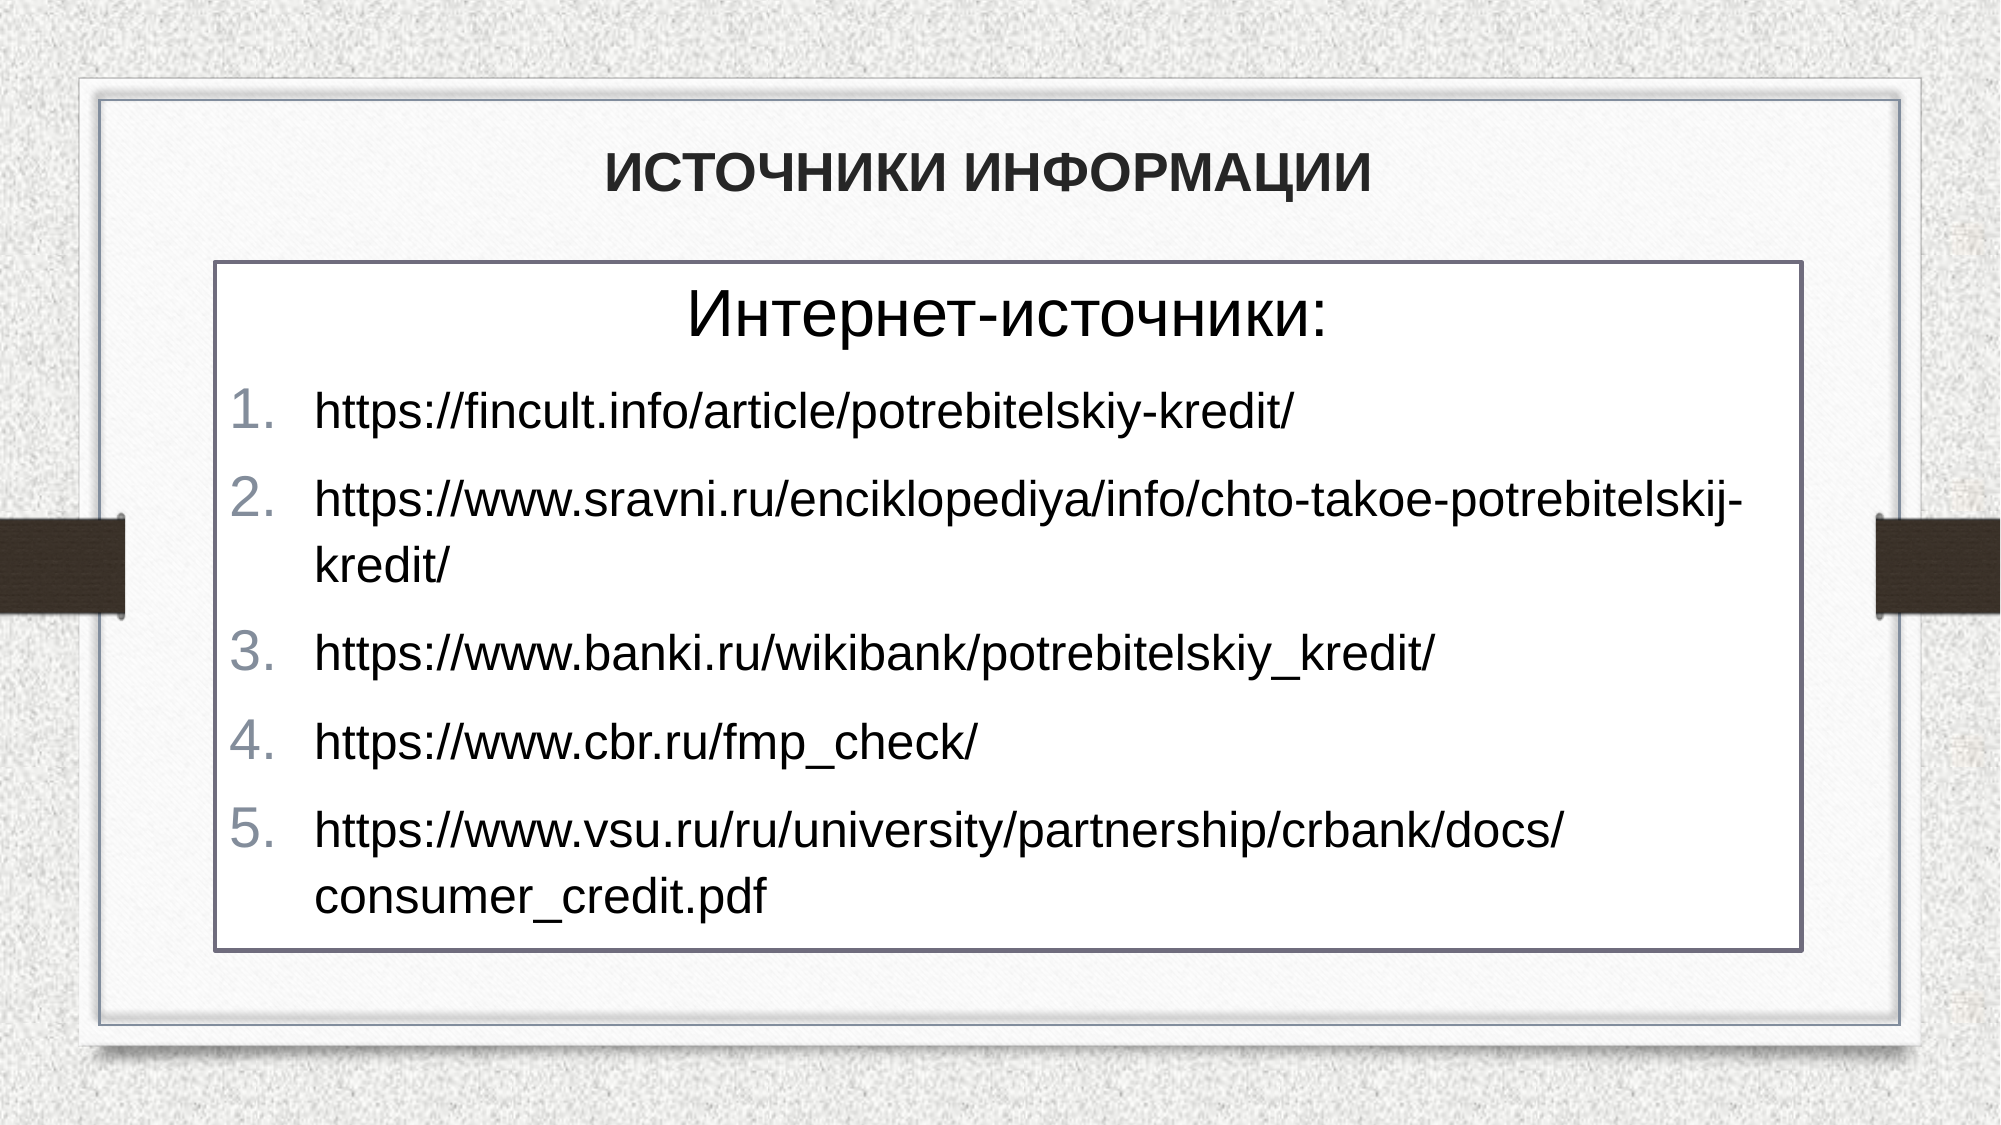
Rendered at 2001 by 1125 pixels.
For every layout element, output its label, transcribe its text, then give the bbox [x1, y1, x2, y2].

text_box [236, 810, 267, 871]
picture [0, 0, 2001, 1125]
list Интернет-источники: https://fincult.info/article/potrebitelskiy-kredit/ https://www.sravni.ru/enciklopediya/info/chto-takoe-potrebitelskij-kredit/ https://www.banki.ru/wikibank/potrebitelskiy_kredit/ https://www.cbr.ru/fmp_check/ https://www.vsu.ru/ru/university/partnership/crbank/docs/consumer_credit.pdf [213, 260, 1804, 953]
title ИСТОЧНИКИ ИНФОРМАЦИИ [201, 127, 1777, 210]
